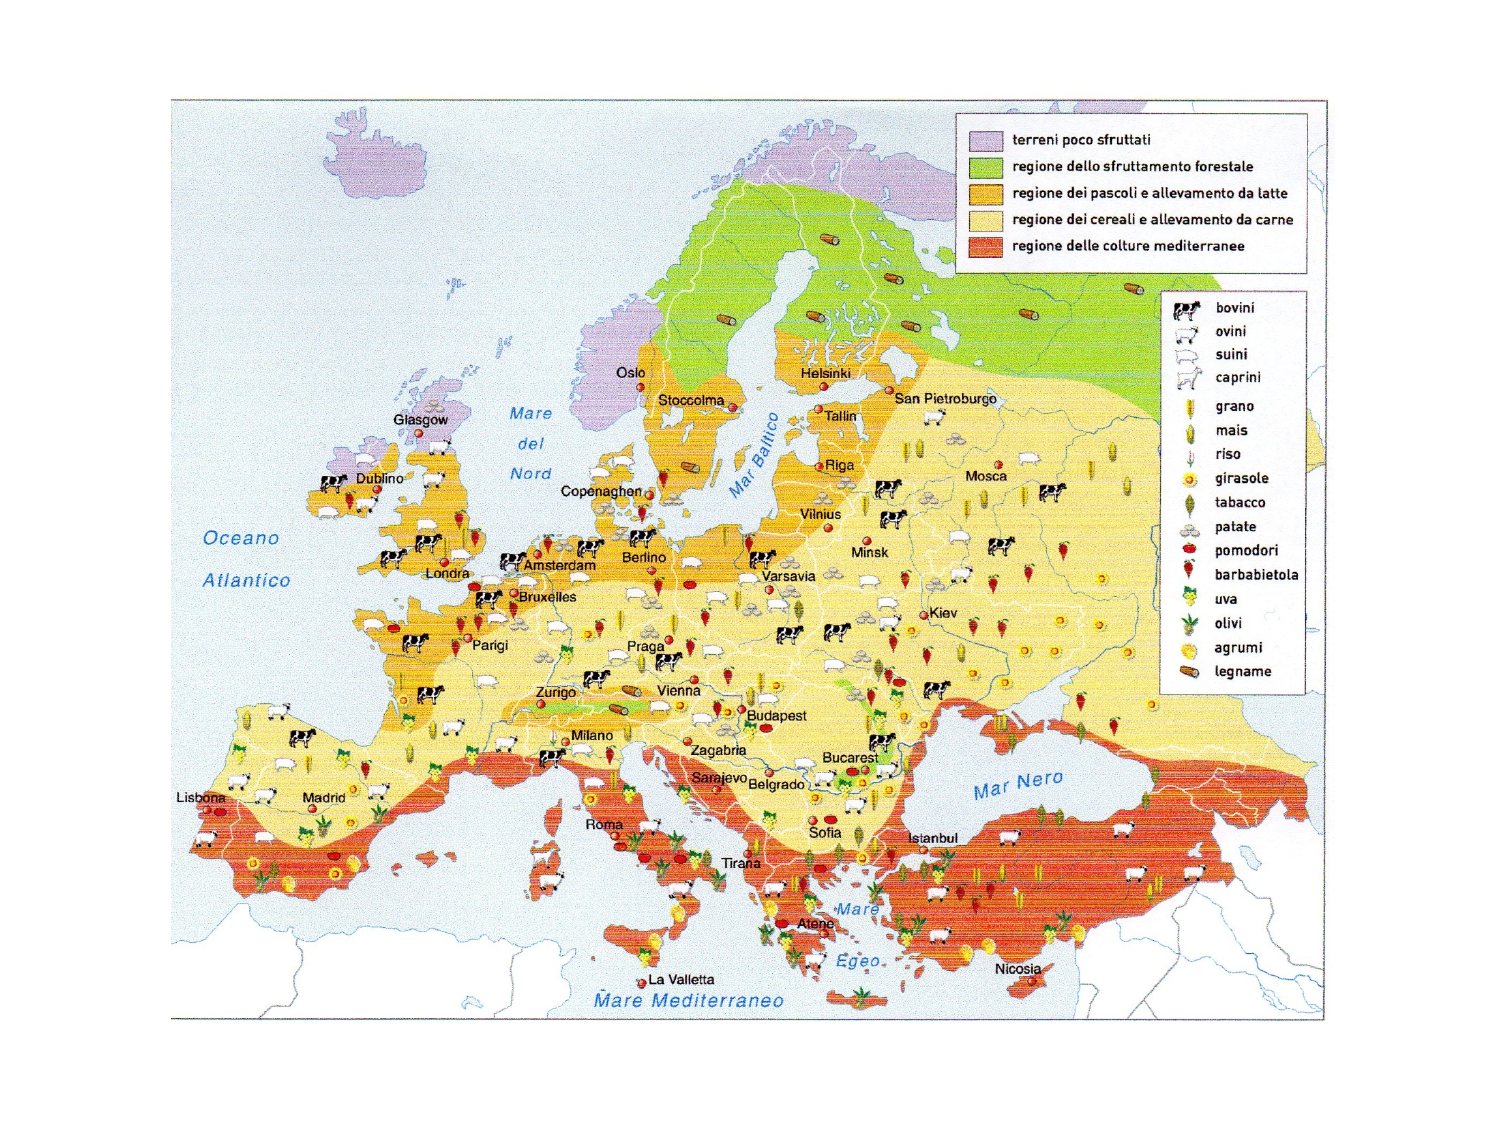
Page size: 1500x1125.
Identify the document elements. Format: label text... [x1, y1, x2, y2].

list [170, 89, 1335, 1024]
title . [75, 45, 1425, 233]
